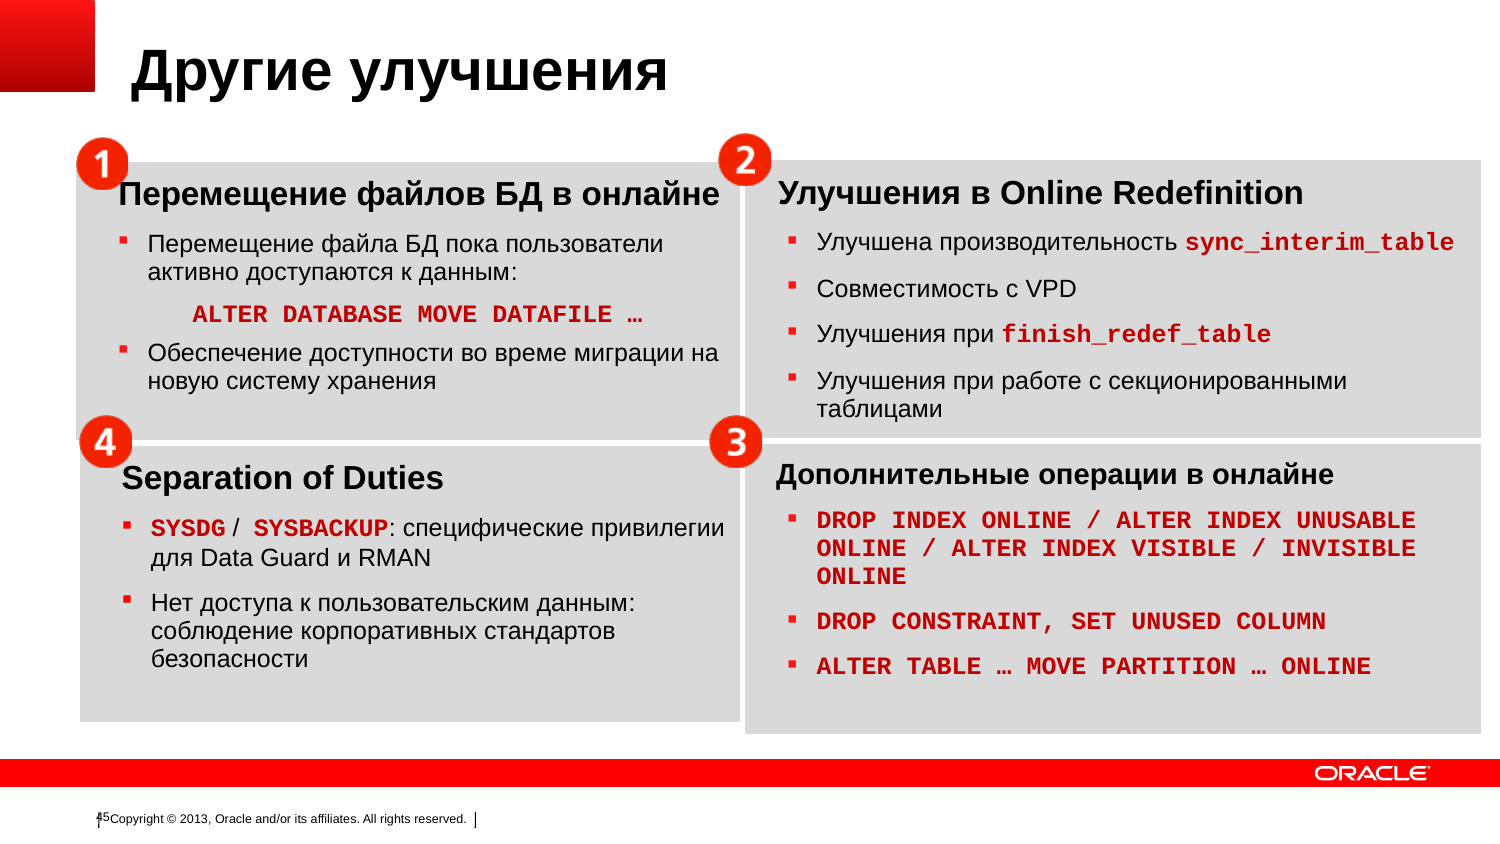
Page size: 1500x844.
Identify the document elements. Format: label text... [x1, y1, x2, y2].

table_header Перемещение файлов БД в онлайне Перемещение файла БД пока пользователи активно доступаются к данным: ALTER DATABASE MOVE DATAFILE … Обеспечение доступности во време миграции на новую систему хранения [76, 162, 740, 440]
picture [78, 413, 133, 468]
picture [0, 759, 1500, 787]
table_header Улучшения в Online Redefinition Улучшена производительность sync_interim_table Совместимость с VPD Улучшения при finish_redef_table Улучшения при работе с секционированными таблицами [745, 160, 1481, 438]
title Другие улучшения [131, 40, 1482, 107]
table_header Separation of Duties SYSDG / SYSBACKUP: специфические привилегии для Data Guard и RMAN Нет доступа к пользовательским данным: соблюдение корпоративных стандартов безопасности [80, 446, 740, 722]
picture [75, 136, 129, 190]
table_header Дополнительные операции в онлайне DROP INDEX ONLINE / ALTER INDEX UNUSABLE ONLINE / ALTER INDEX VISIBLE / INVISIBLE ONLINE DROP CONSTRAINT, SET UNUSED COLUMN ALTER TABLE … MOVE PARTITION … ONLINE [745, 444, 1481, 734]
picture [717, 132, 772, 186]
picture [708, 413, 763, 468]
